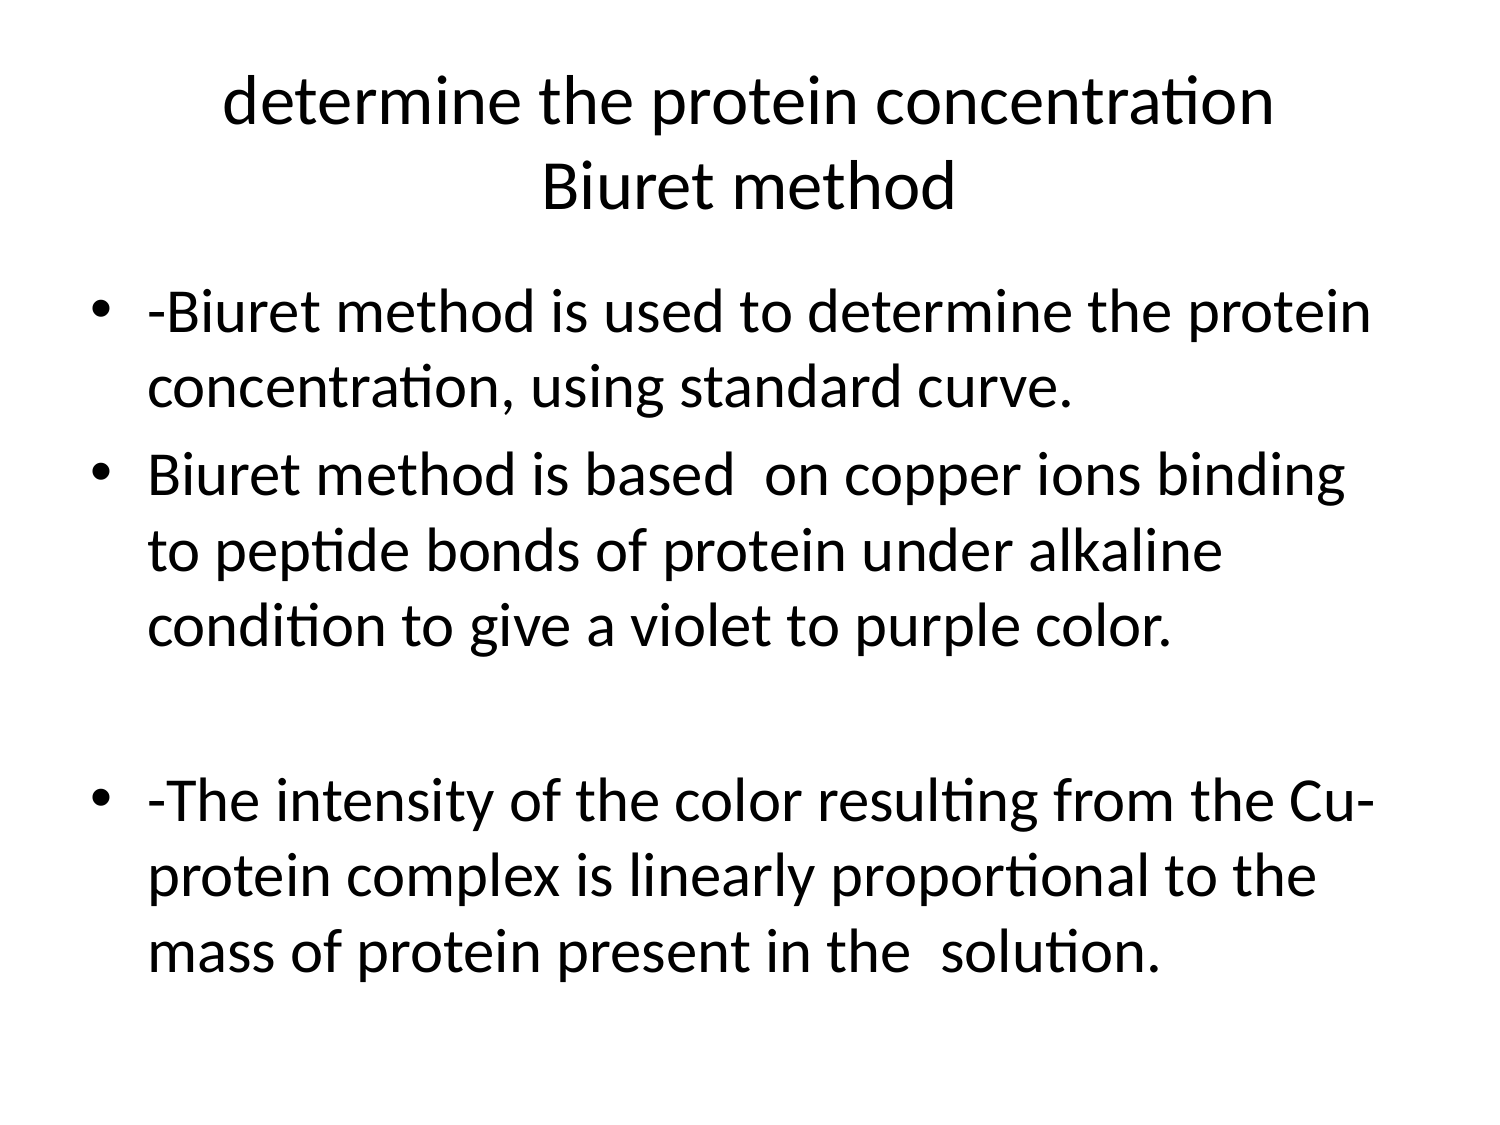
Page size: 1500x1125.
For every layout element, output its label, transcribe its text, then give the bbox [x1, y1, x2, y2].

title determine the protein concentration Biuret method [75, 45, 1425, 233]
list -Biuret method is used to determine the protein concentration, using standard curve. Biuret method is based on copper ions binding to peptide bonds of protein under alkaline condition to give a violet to purple color. -The intensity of the color resulting from the Cu-protein complex is linearly proportional to the mass of protein present in the solution. [75, 262, 1425, 1005]
